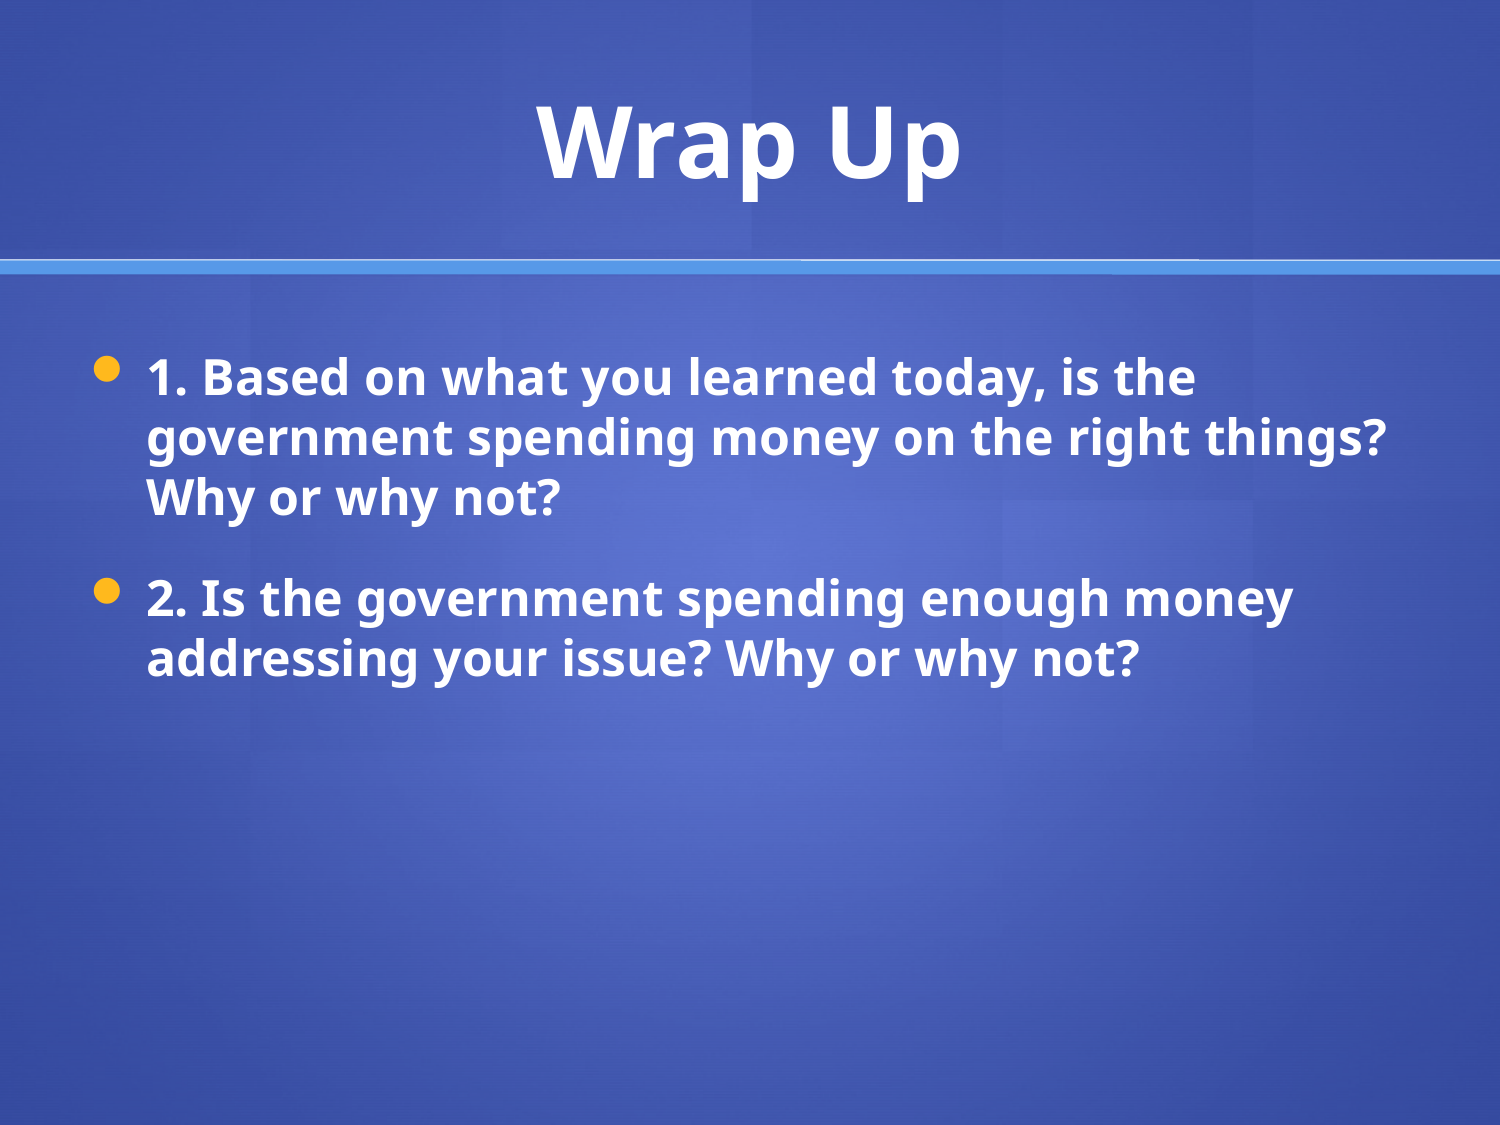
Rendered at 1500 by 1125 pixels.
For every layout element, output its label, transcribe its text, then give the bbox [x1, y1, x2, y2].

list 1. Based on what you learned today, is the government spending money on the right things? Why or why not? 2. Is the government spending enough money addressing your issue? Why or why not? [75, 337, 1425, 988]
title Wrap Up [75, 45, 1425, 233]
